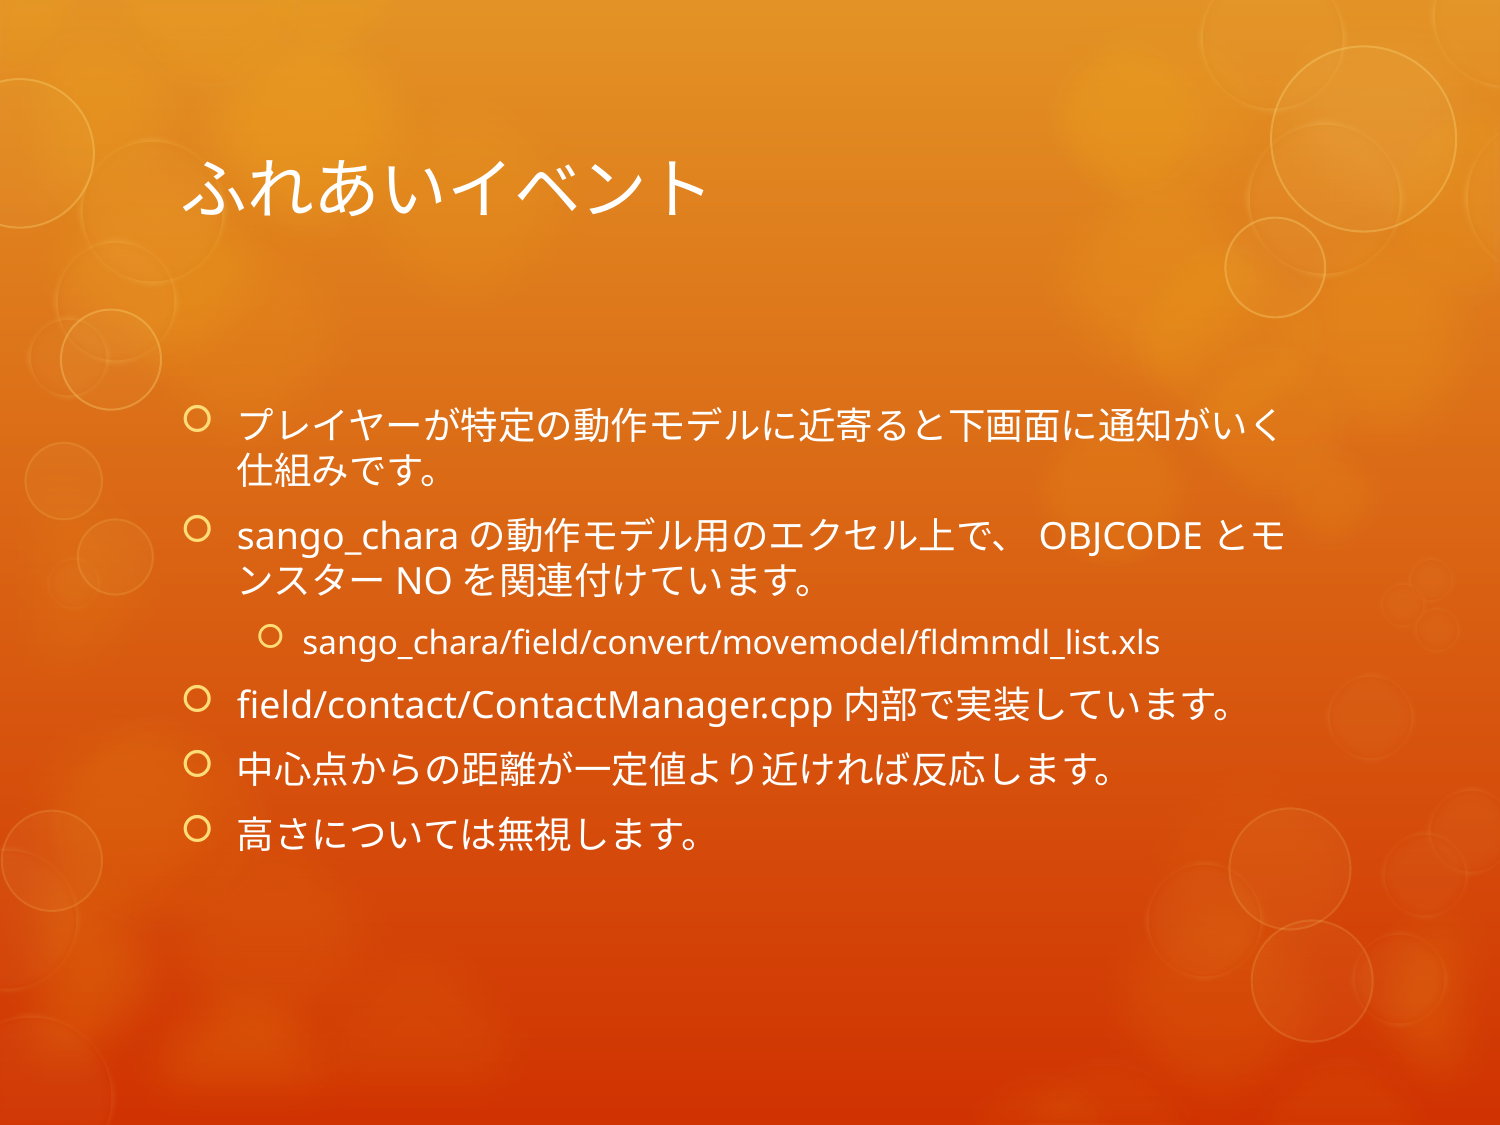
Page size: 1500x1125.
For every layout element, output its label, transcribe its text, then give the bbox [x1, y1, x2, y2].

title ふれあいイベント [165, 110, 1335, 263]
list プレイヤーが特定の動作モデルに近寄ると下画面に通知がいく仕組みです。 sango_charaの動作モデル用のエクセル上で、OBJCODEとモンスターNOを関連付けています。 sango_chara/field/convert/movemodel/fldmmdl_list.xls field/contact/ContactManager.cpp内部で実装しています。 中心点からの距離が一定値より近ければ反応します。 高さについては無視します。 [165, 296, 1335, 962]
